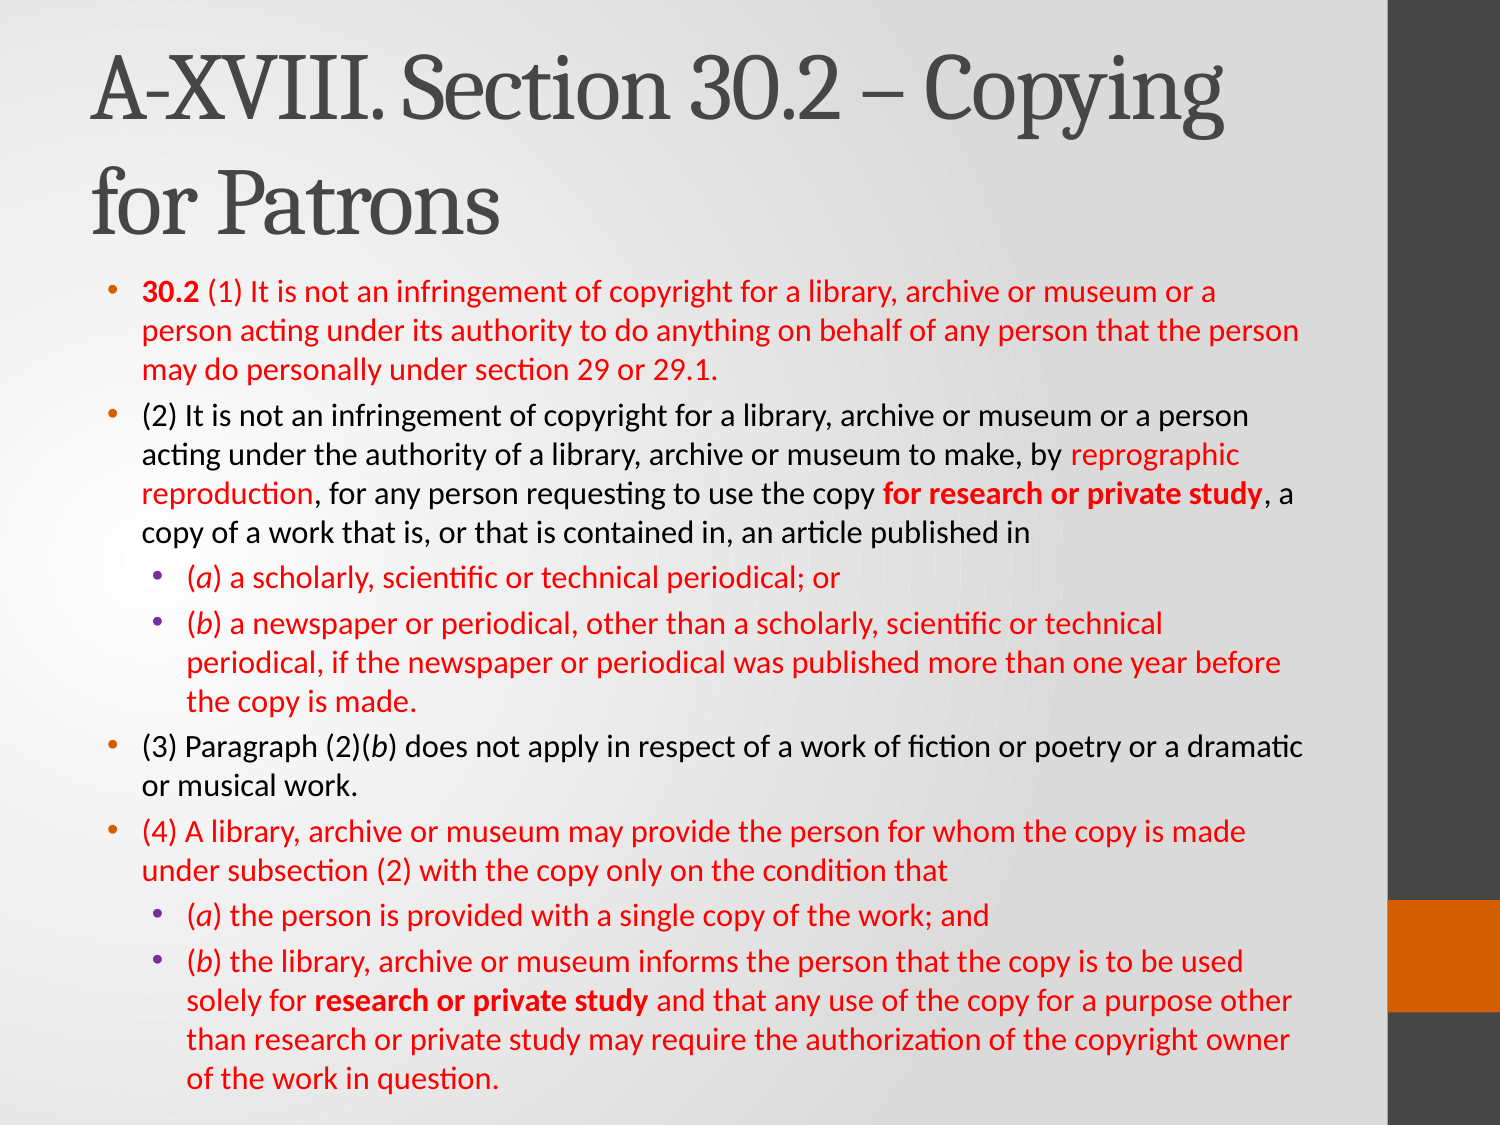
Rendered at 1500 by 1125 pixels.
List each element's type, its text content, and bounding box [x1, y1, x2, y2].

list 30.2 (1) It is not an infringement of copyright for a library, archive or museum or a person acting under its authority to do anything on behalf of any person that the person may do personally under section 29 or 29.1. (2) It is not an infringement of copyright for a library, archive or museum or a person acting under the authority of a library, archive or museum to make, by reprographic reproduction, for any person requesting to use the copy for research or private study, a copy of a work that is, or that is contained in, an article published in (a) a scholarly, scientific or technical periodical; or (b) a newspaper or periodical, other than a scholarly, scientific or technical periodical, if the newspaper or periodical was published more than one year before the copy is made. (3) Paragraph (2)(b) does not apply in respect of a work of fiction or poetry or a dramatic or musical work. (4) A library, archive or museum may provide the person for whom the copy is made under subsection (2) with the copy only on the condition that (a) the person is provided with a single copy of the work; and (b) the library, archive or museum informs the person that the copy is to be used solely for research or private study and that any use of the copy for a purpose other than research or private study may require the authorization of the copyright owner of the work in question. [75, 262, 1325, 1106]
title A-XVIII. Section 30.2 – Copying for Patrons [75, 45, 1325, 233]
